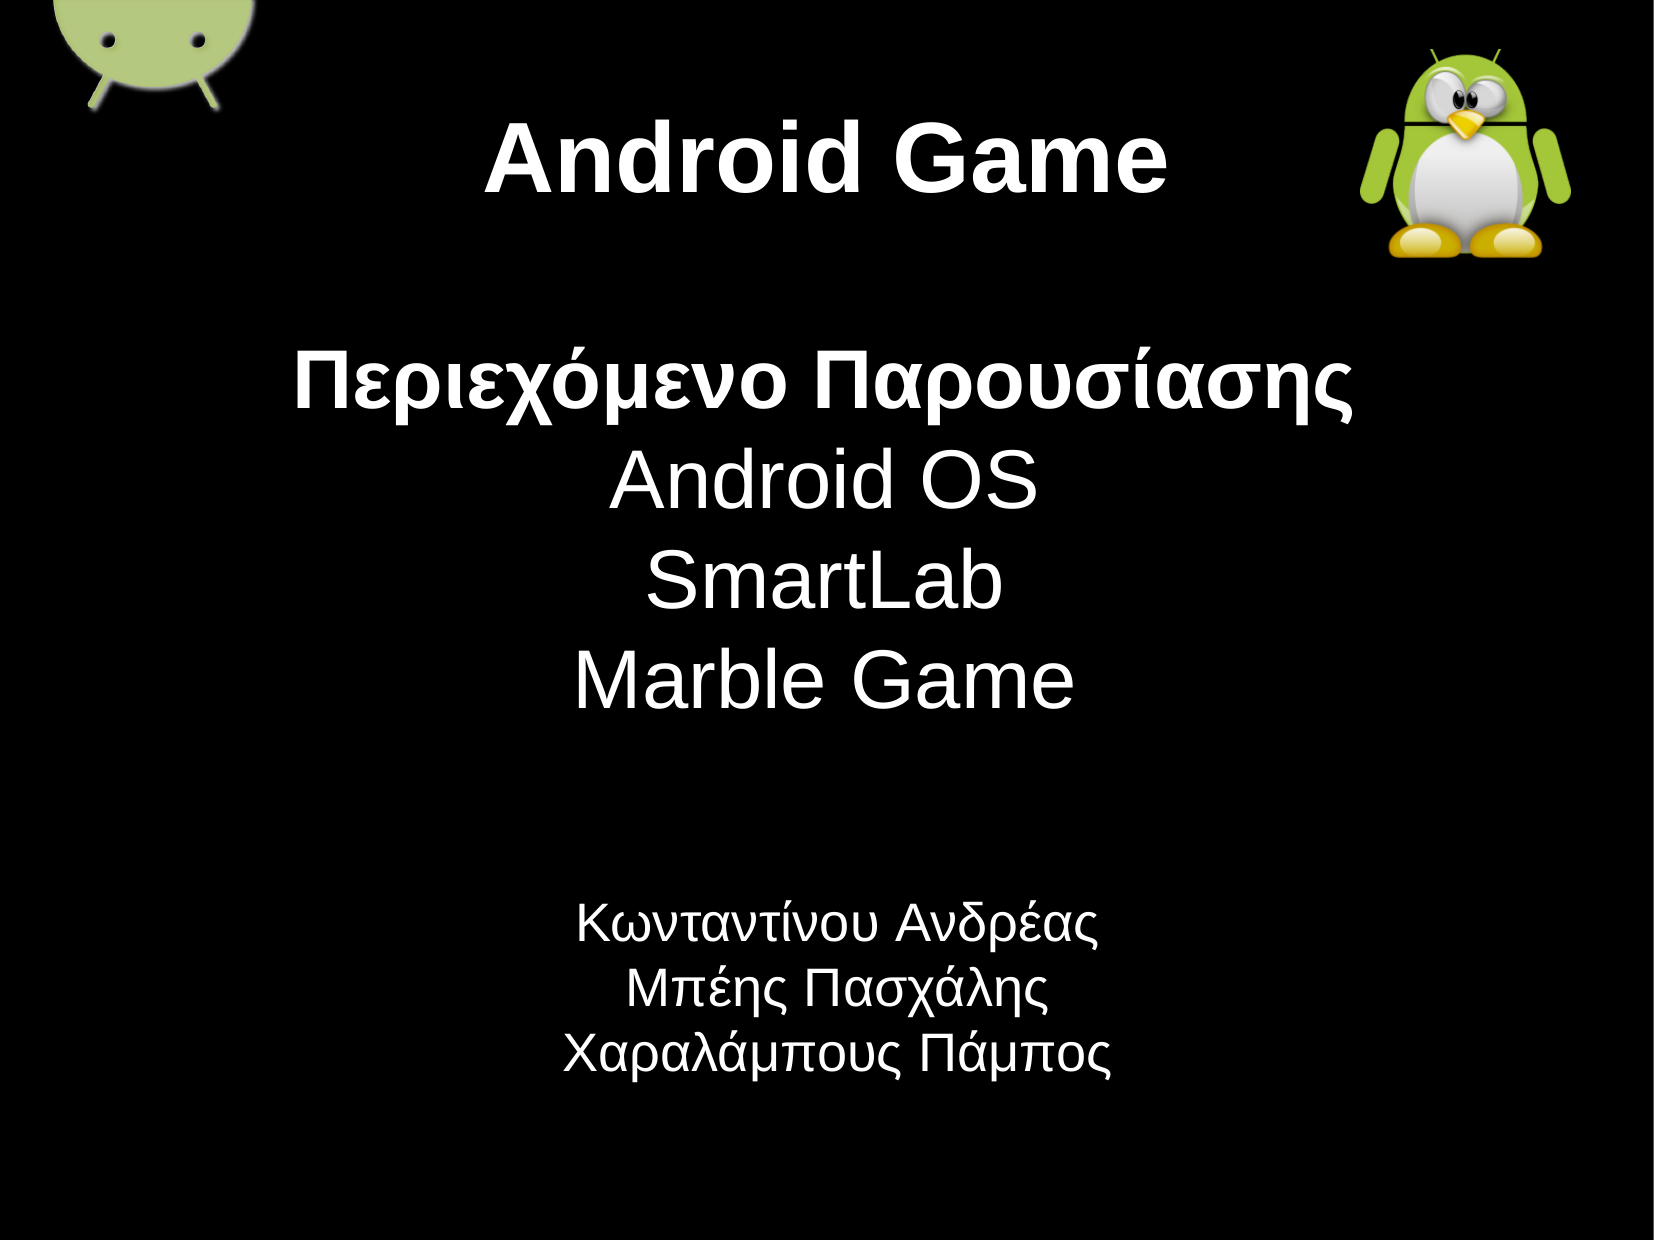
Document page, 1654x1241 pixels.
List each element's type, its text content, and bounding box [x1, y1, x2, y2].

picture [46, 0, 259, 116]
picture [1360, 49, 1571, 261]
text_box Κωνταντίνου Ανδρέας Μπέης Πασχάλης Χαραλάμπους Πάμπος [509, 840, 1166, 1129]
text_box Περιεχόμενο Παρουσίασης Android OS SmartLab Marble Game [314, 312, 1335, 739]
text_box Android Game [82, 49, 1358, 257]
